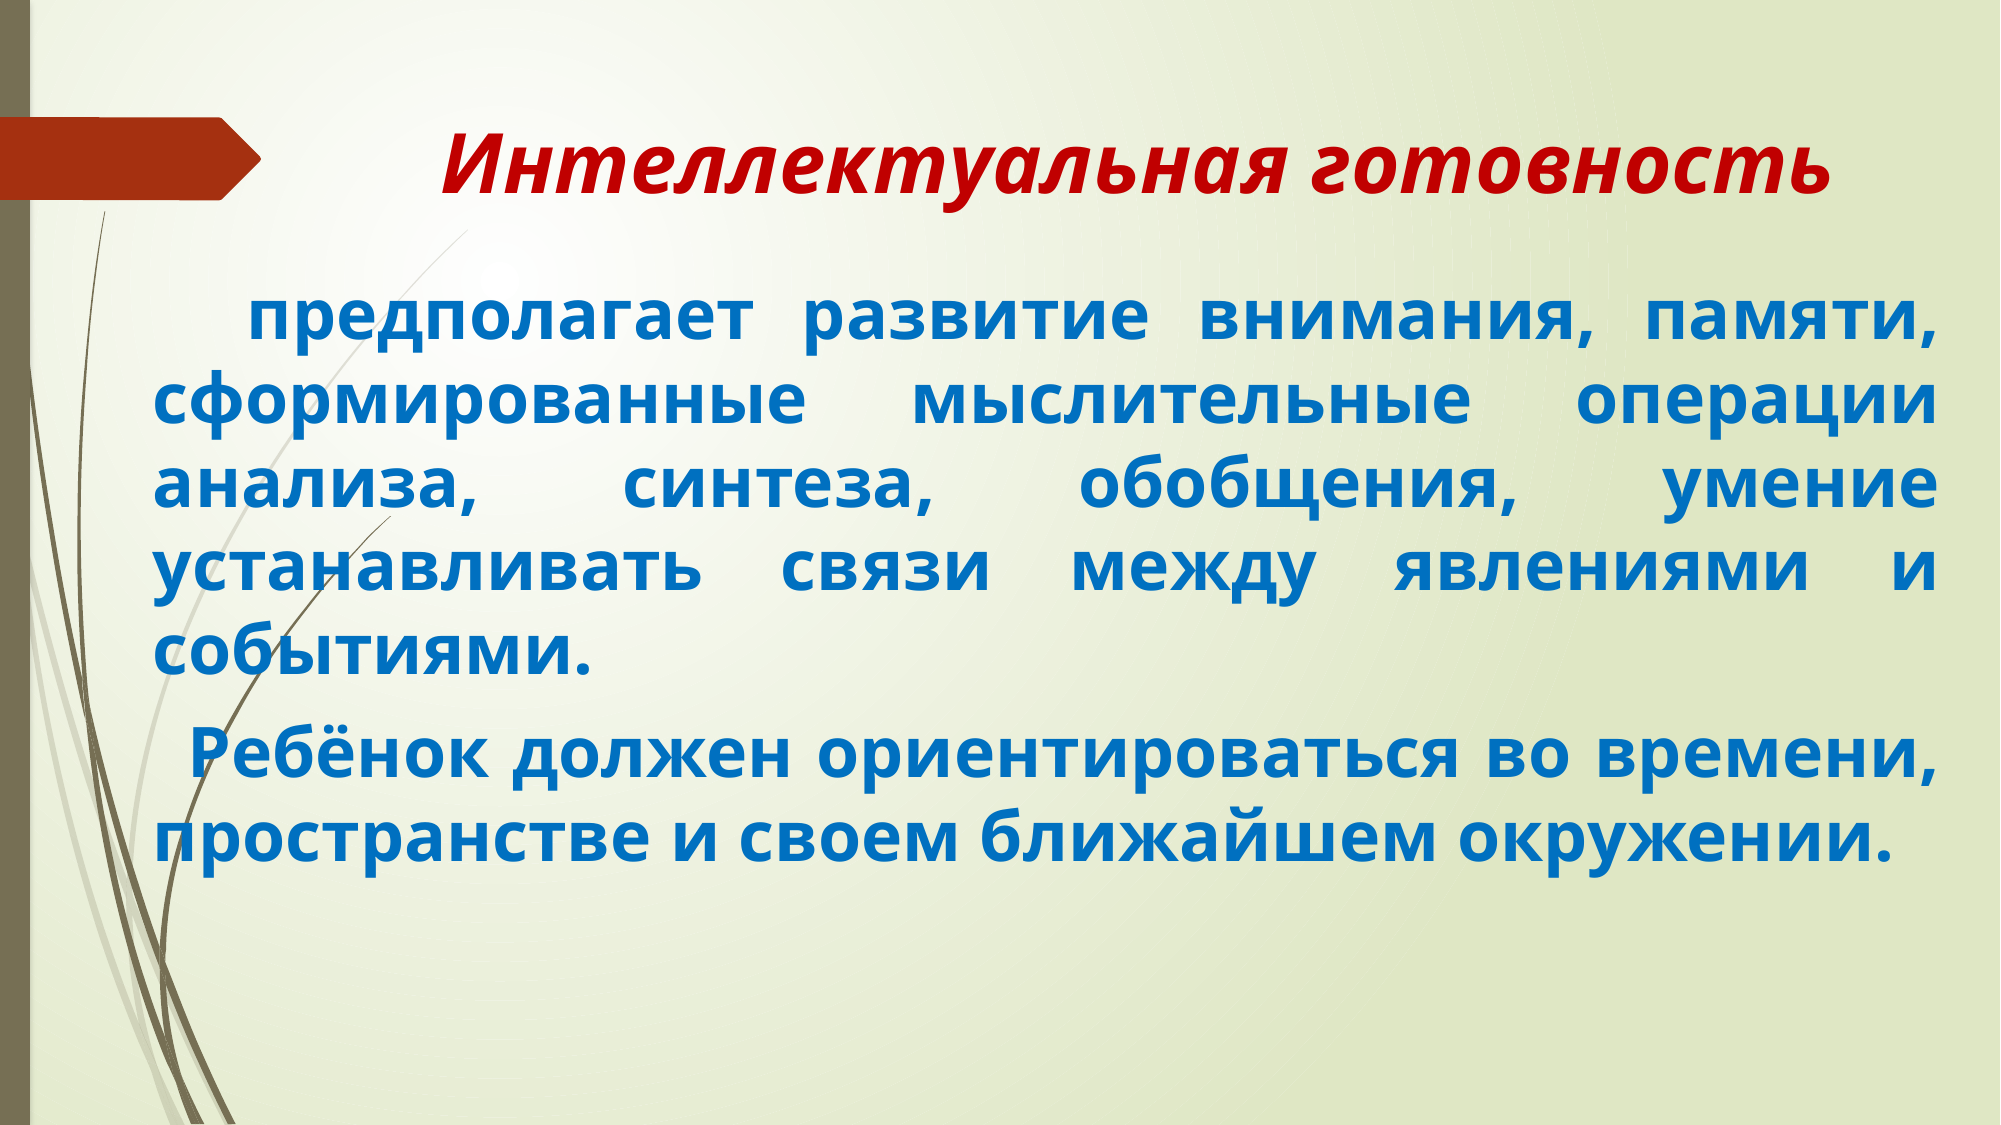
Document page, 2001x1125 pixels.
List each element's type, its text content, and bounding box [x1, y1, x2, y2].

list предполагает развитие внимания, памяти, сформированные мыслительные операции анализа, синтеза, обобщения, умение устанавливать связи между явлениями и событиями. Ребёнок должен ориентироваться во времени, пространстве и своем ближайшем окружении. [81, 262, 1956, 894]
title Интеллектуальная готовность [425, 102, 1888, 262]
